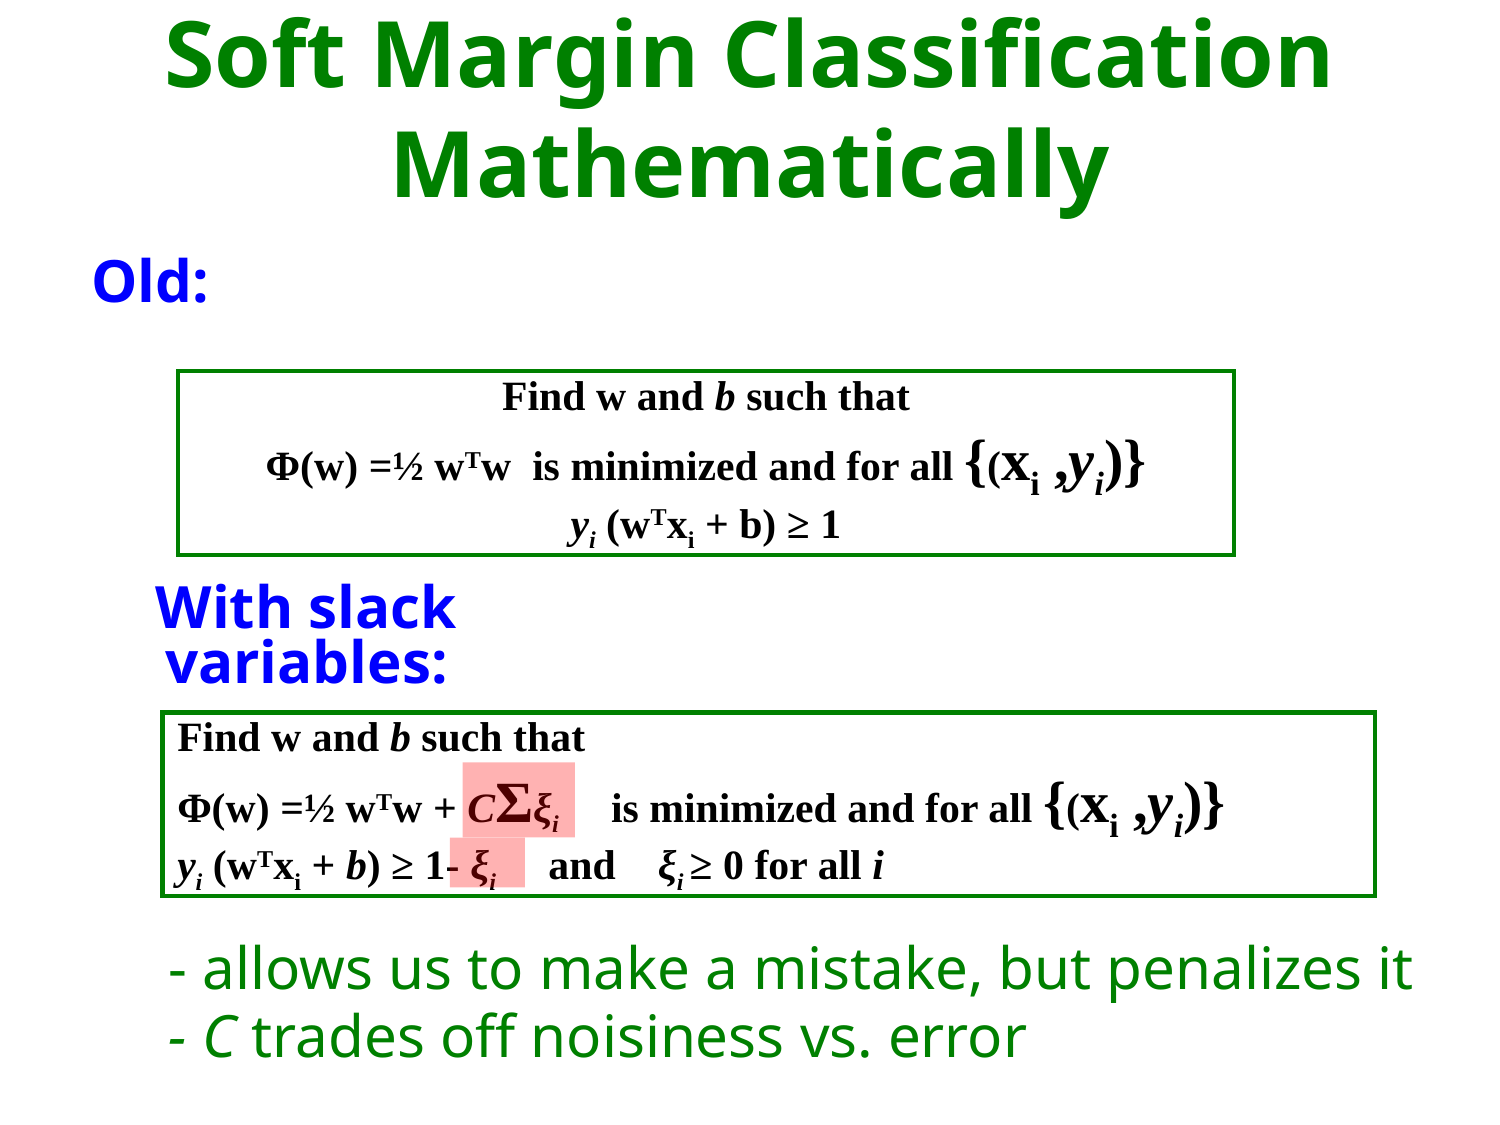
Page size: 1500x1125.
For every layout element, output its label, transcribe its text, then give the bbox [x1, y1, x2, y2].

text_box Find w and b such that Φ(w) =½ wTw is minimized and for all {(xi ,yi)} yi (wTxi + b) ≥ 1 [178, 370, 1235, 555]
title Soft Margin Classification Mathematically [74, 12, 1426, 201]
text_box [449, 837, 525, 888]
text_box - allows us to make a mistake, but penalizes it - C trades off noisiness vs. error [154, 937, 1429, 1076]
text_box Old: [24, 249, 275, 321]
text_box Find w and b such that Φ(w) =½ wTw + CΣξi is minimized and for all {(xi ,yi)} yi (wTxi + b) ≥ 1- ξi and ξi ≥ 0 for all i [162, 712, 1375, 897]
text_box With slack variables: [0, 575, 613, 703]
text_box [462, 762, 575, 838]
